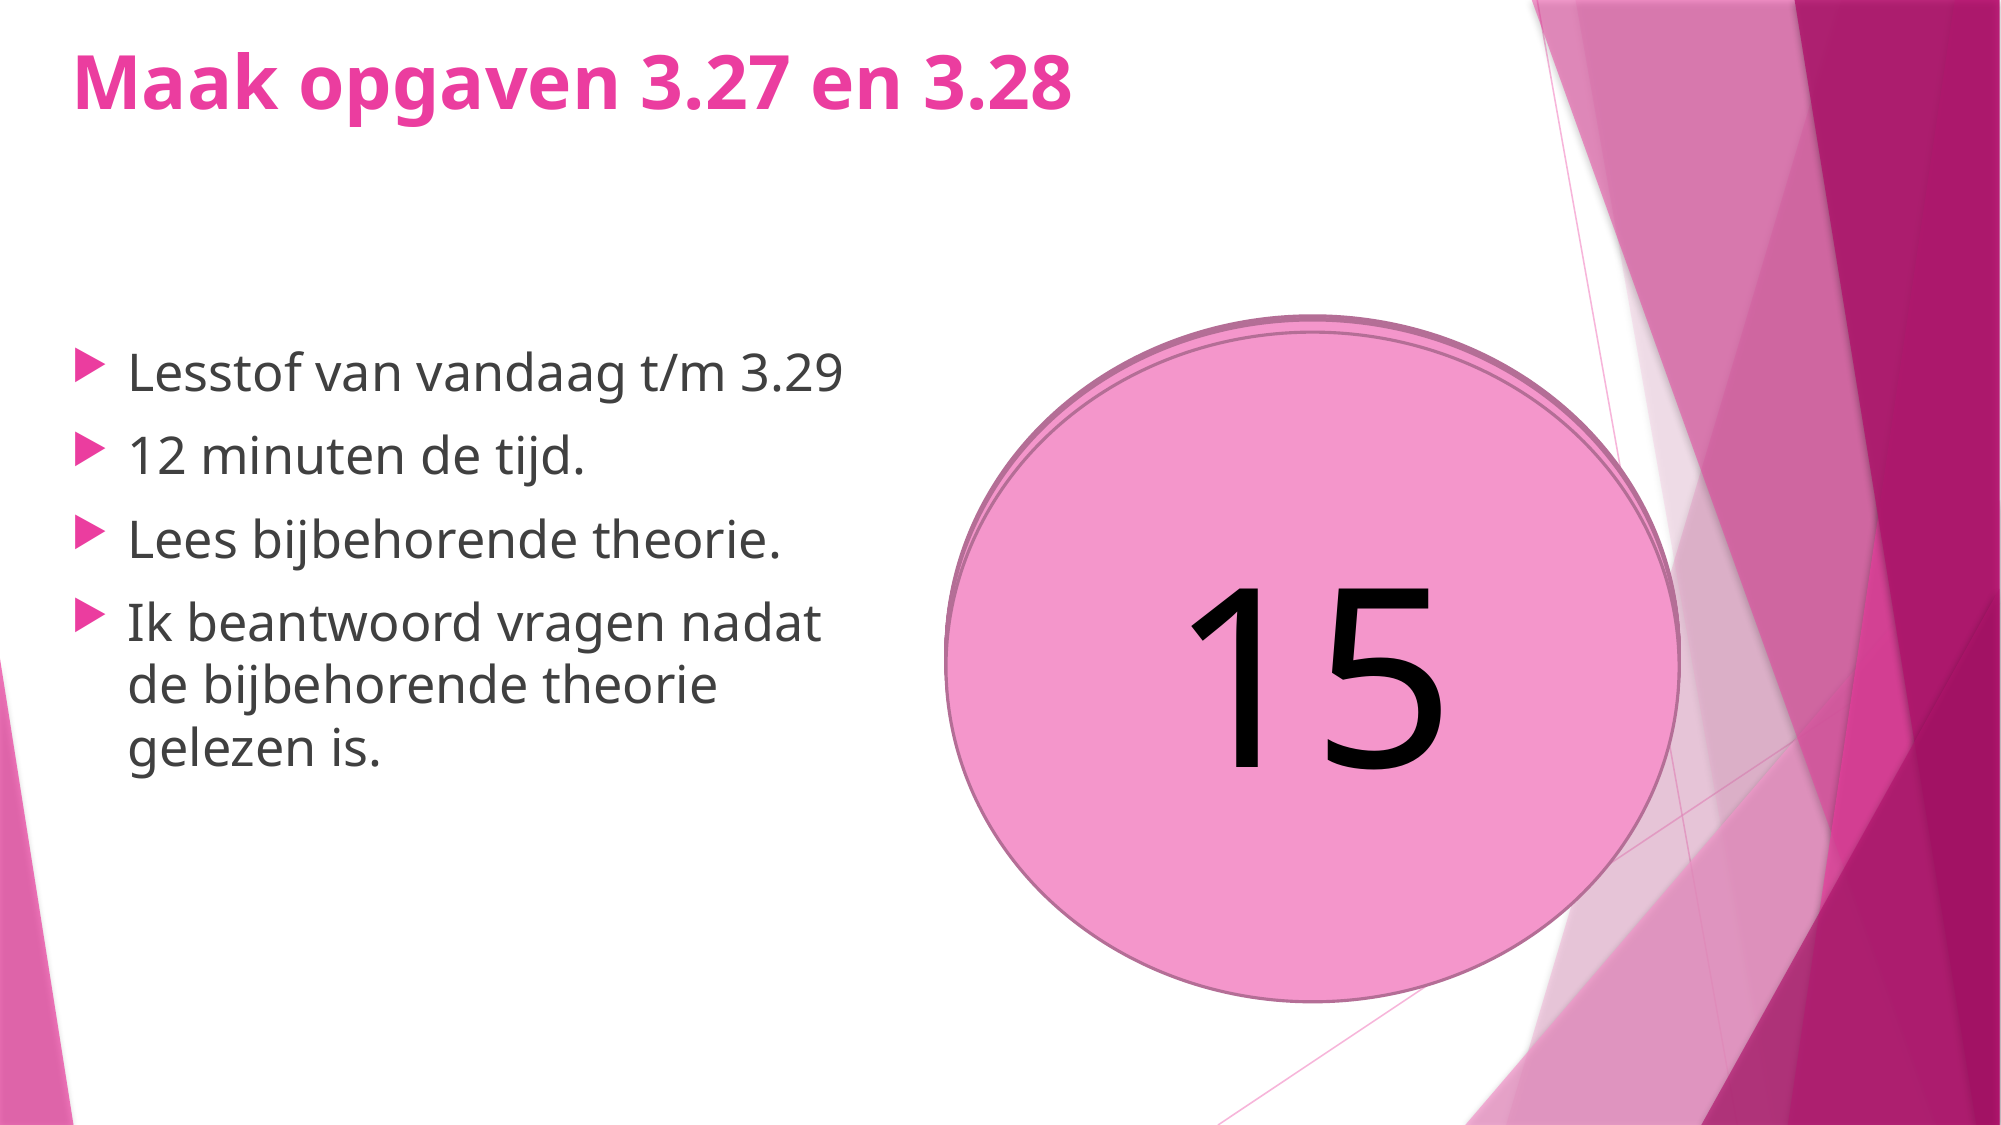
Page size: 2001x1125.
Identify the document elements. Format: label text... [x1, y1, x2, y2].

text_box 15 [944, 330, 1681, 1004]
title Maak opgaven 3.27 en 3.28 [56, 27, 1522, 319]
text_box 10 [959, 314, 1668, 562]
text_box 14 [944, 318, 1681, 648]
list Lesstof van vandaag t/m 3.29 12 minuten de tijd. Lees bijbehorende theorie. Ik beantwoord vragen nadat de bijbehorende theorie gelezen is. [56, 332, 865, 1112]
